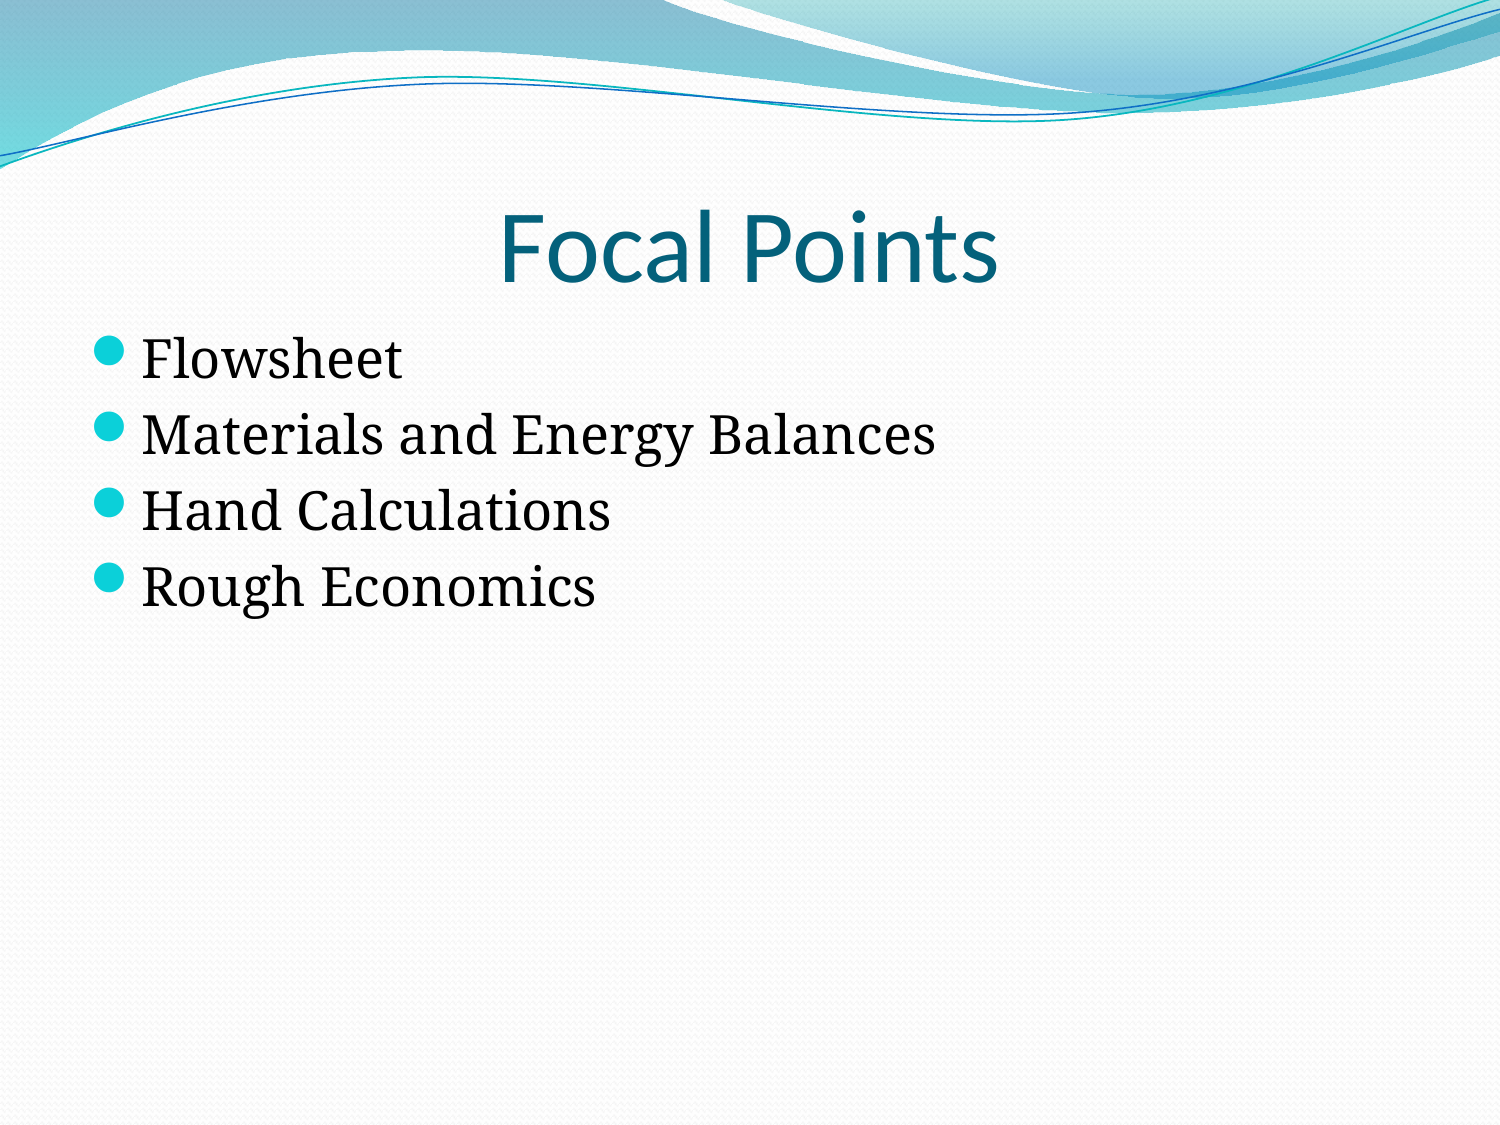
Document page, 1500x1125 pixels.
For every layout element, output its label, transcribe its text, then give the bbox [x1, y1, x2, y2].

title Focal Points [75, 115, 1425, 303]
list Flowsheet Materials and Energy Balances Hand Calculations Rough Economics [75, 317, 1425, 1038]
